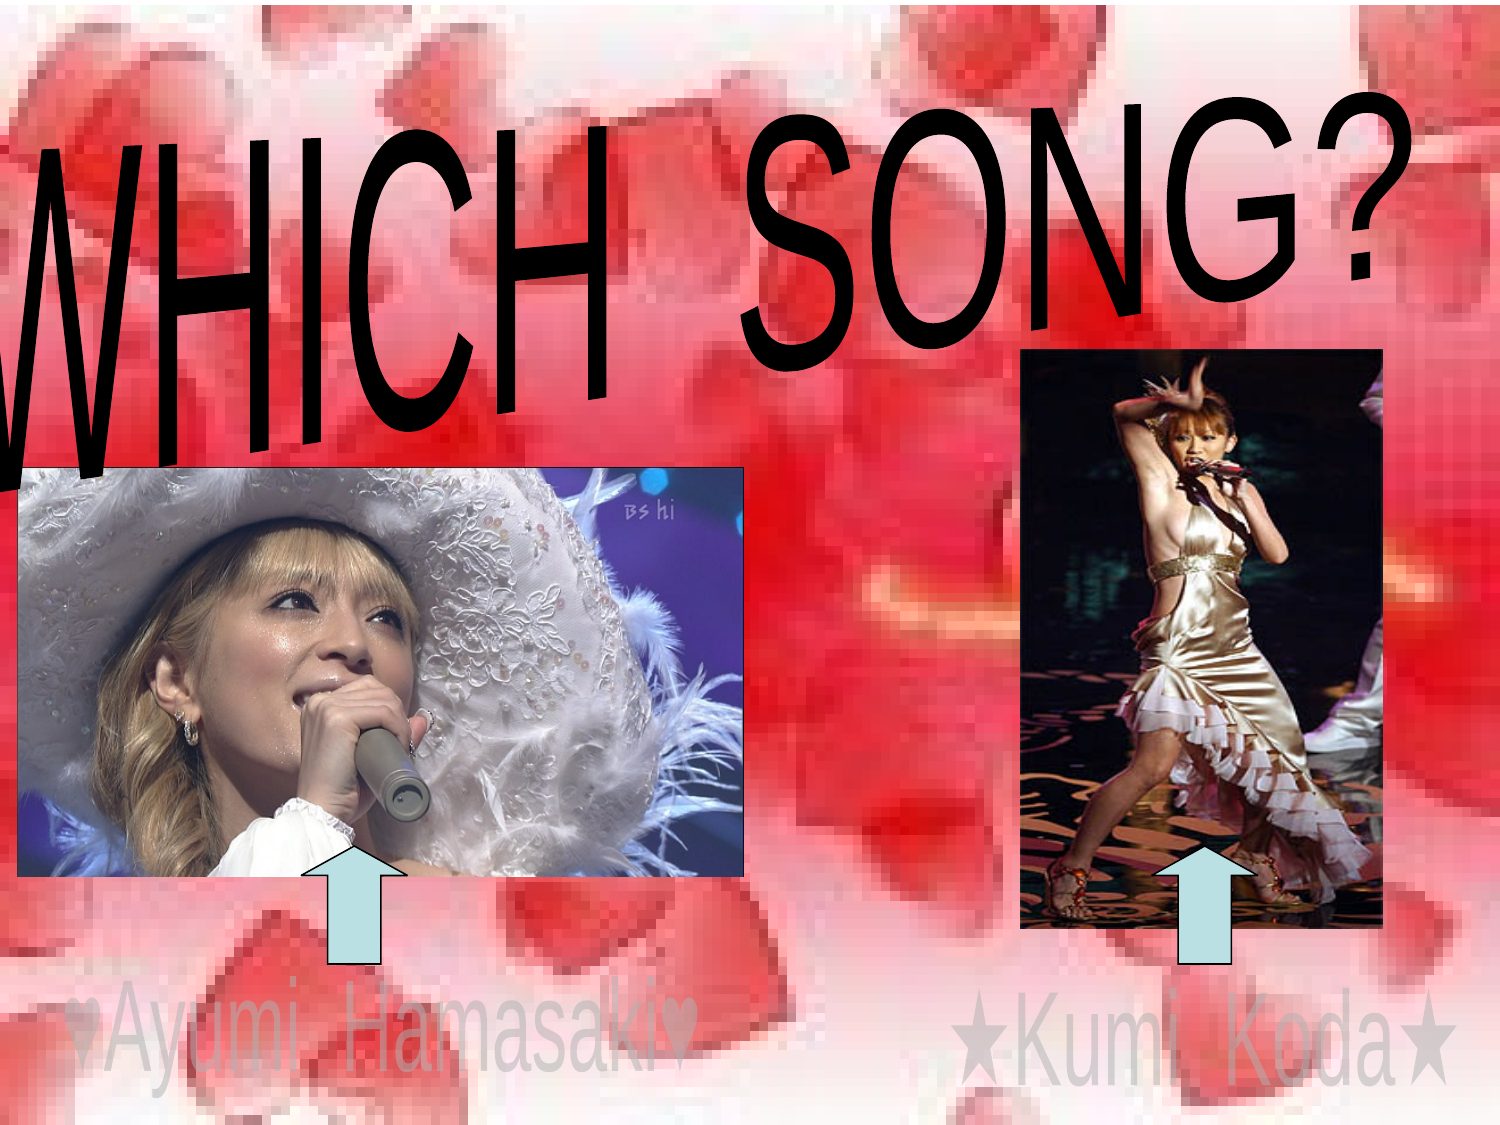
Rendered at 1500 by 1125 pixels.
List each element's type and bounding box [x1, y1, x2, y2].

picture [1019, 349, 1383, 929]
list [17, 467, 744, 877]
list [0, 4, 1500, 1125]
